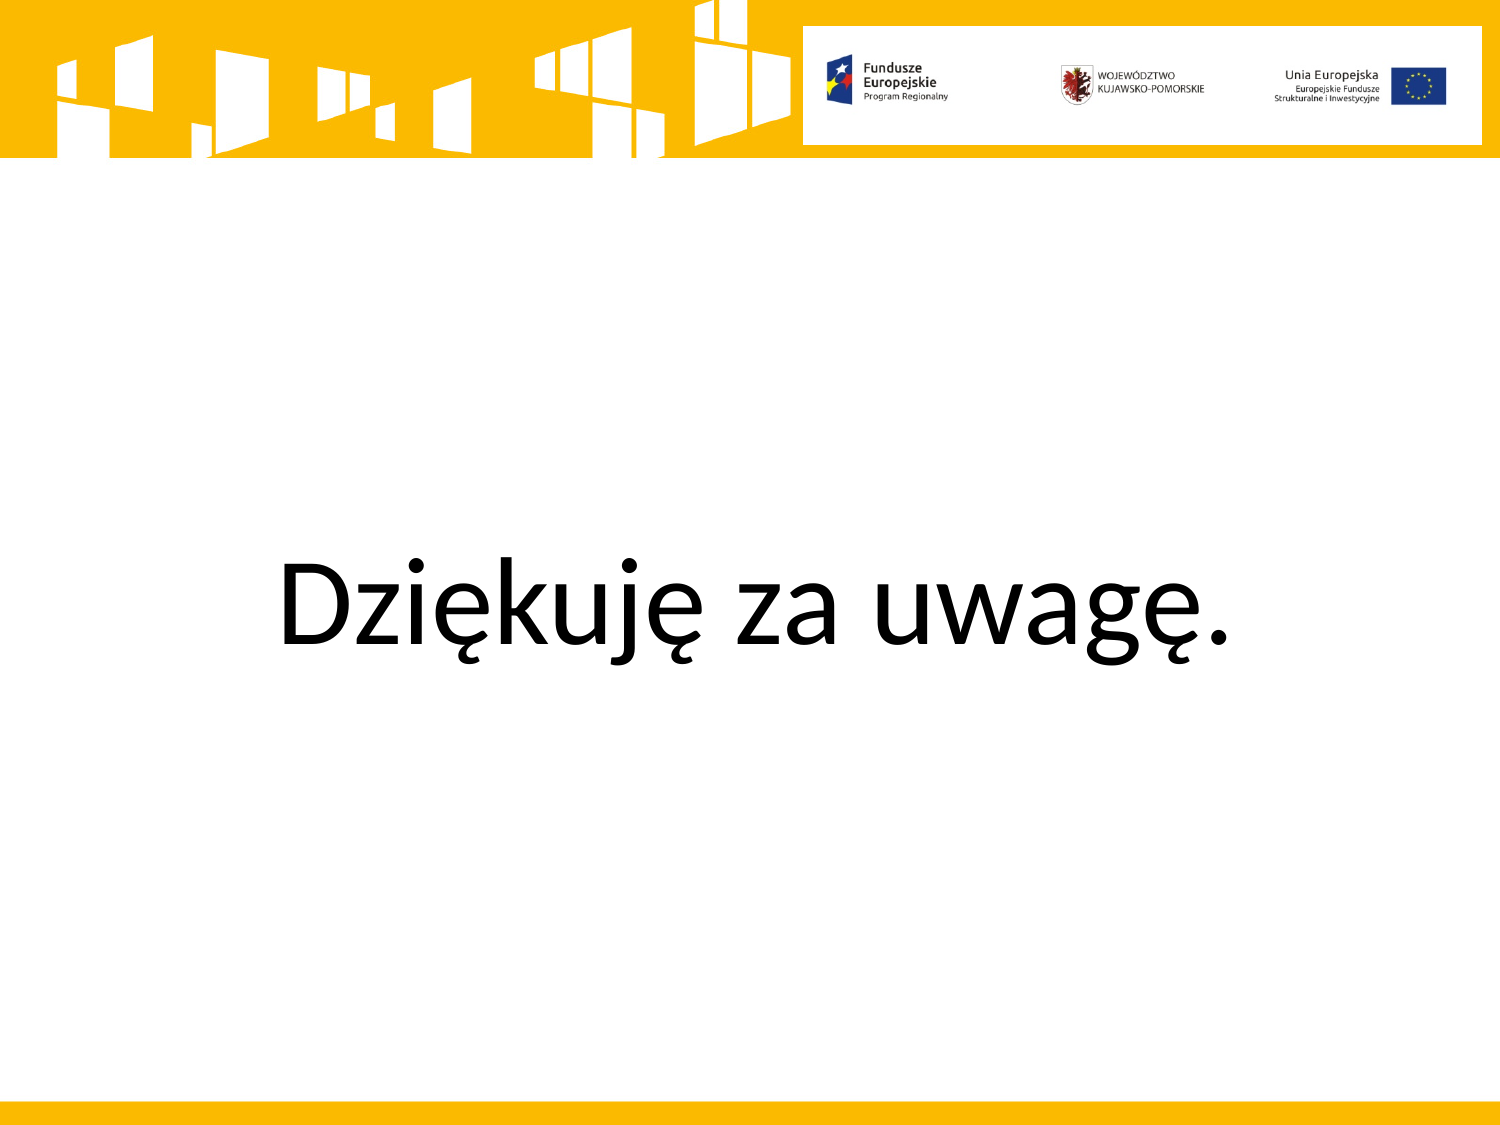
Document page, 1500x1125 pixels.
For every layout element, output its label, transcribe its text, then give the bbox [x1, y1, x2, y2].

title Dziękuję za uwagę. [109, 210, 1404, 679]
picture [0, 0, 1500, 1125]
